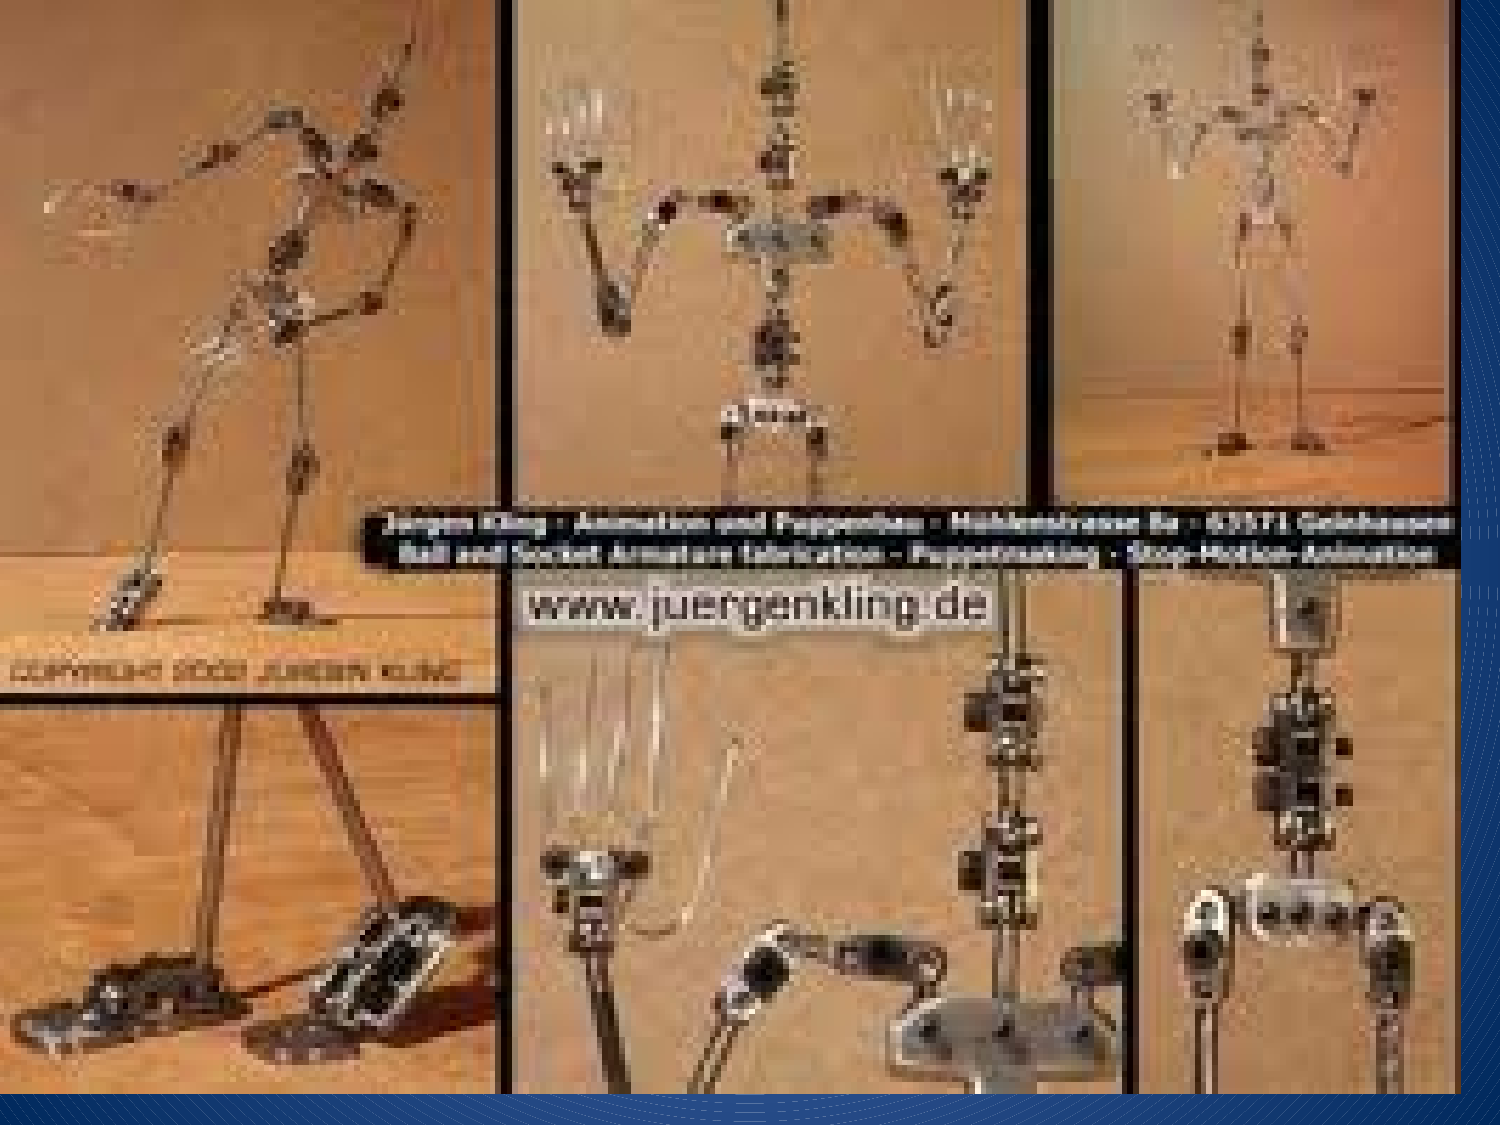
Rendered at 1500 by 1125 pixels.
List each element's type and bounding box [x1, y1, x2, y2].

list [0, 0, 1461, 1095]
